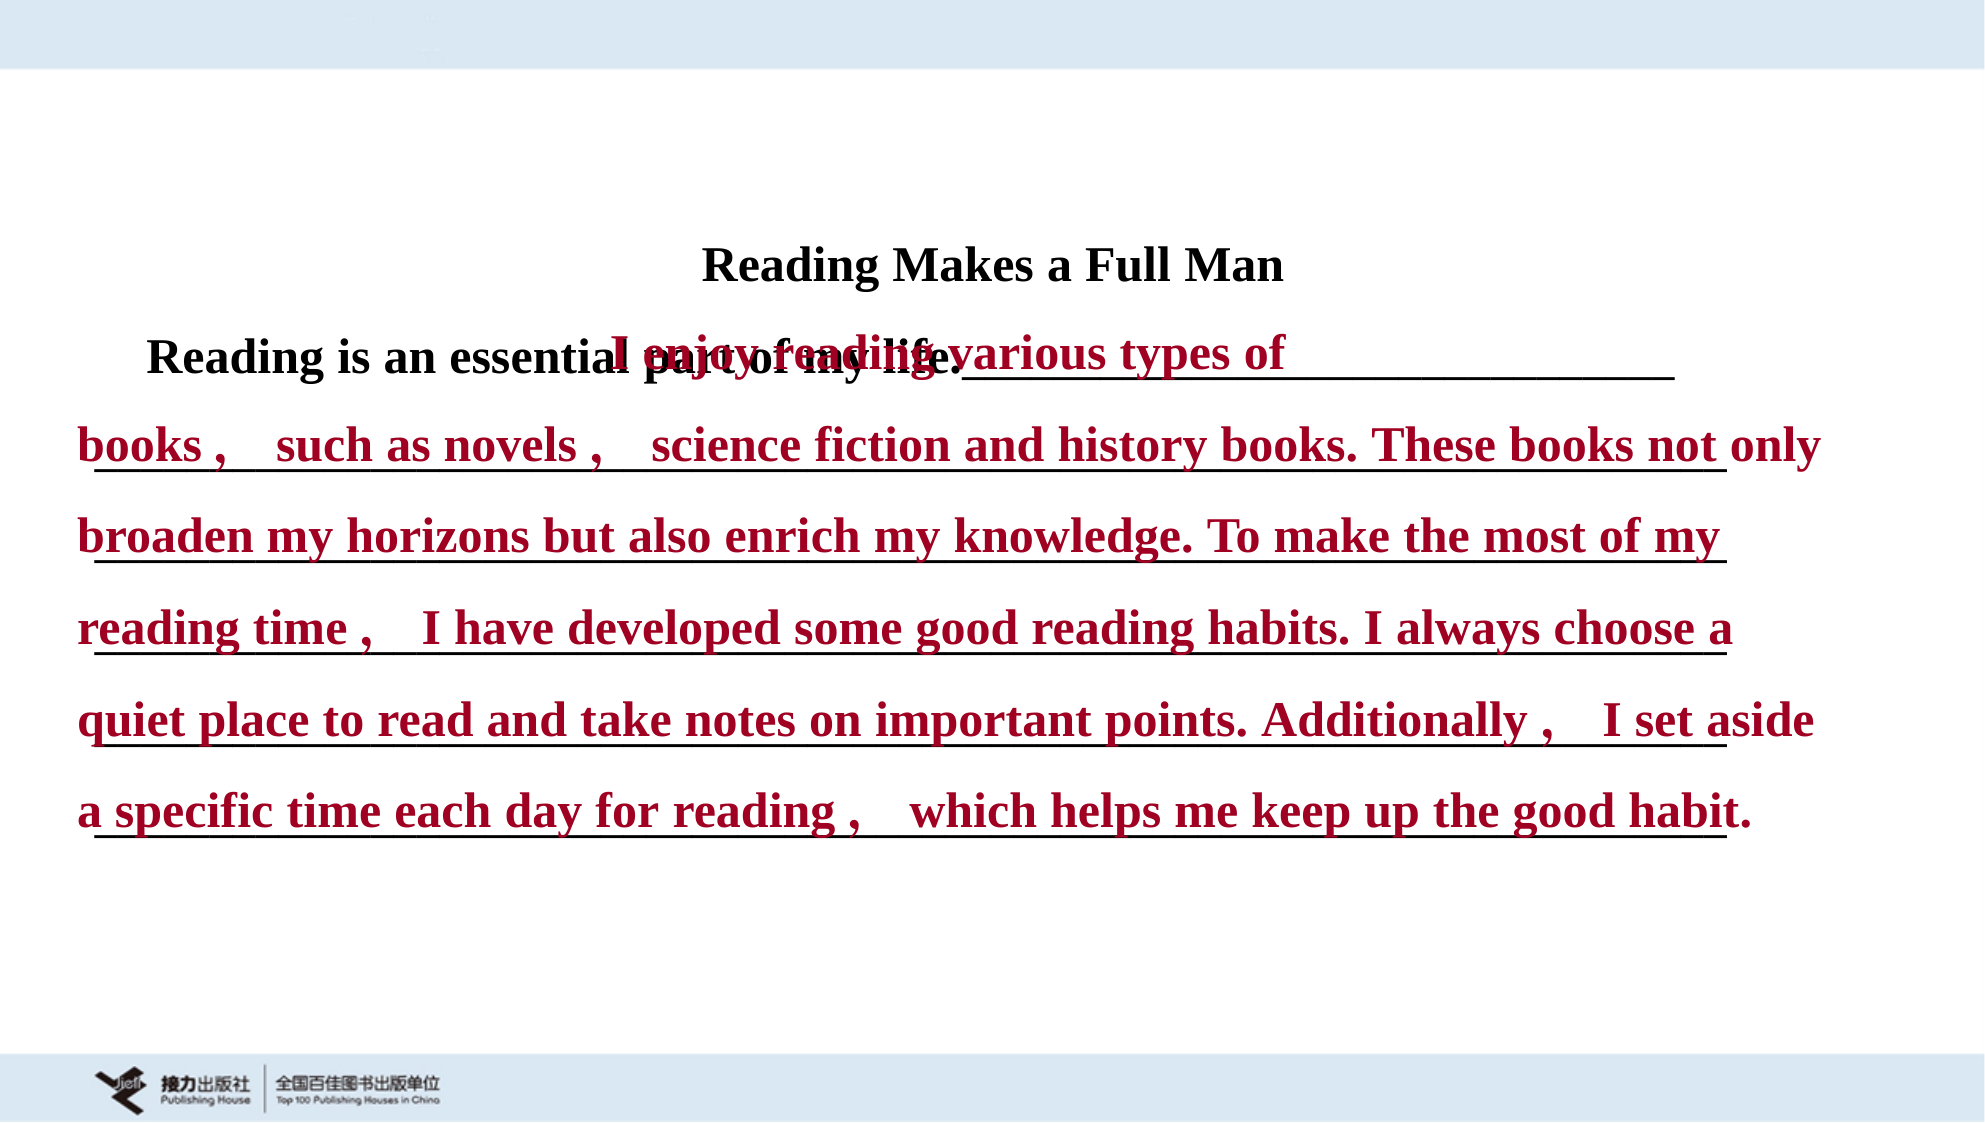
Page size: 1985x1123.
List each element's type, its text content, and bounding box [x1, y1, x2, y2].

text_box I enjoy reading various types of books，such as novels，science fiction and history books. These books not only broaden my horizons but also enrich my knowledge. To make the most of my reading time，I have developed some good reading habits. I always choose a quiet place to read and take notes on important points. Additionally，I set aside a specific time each day for reading，which helps me keep up the good habit. [77, 287, 1874, 930]
text_box Reading Makes a Full Man Reading is an essential part of my life._______________________________ _______________________________________________________________________ _______________________________________________________________________ _______________________________________________________________________ _______________________________________________________________________ _______________________________________________________________________ [94, 199, 1892, 934]
picture [0, 0, 1985, 1122]
